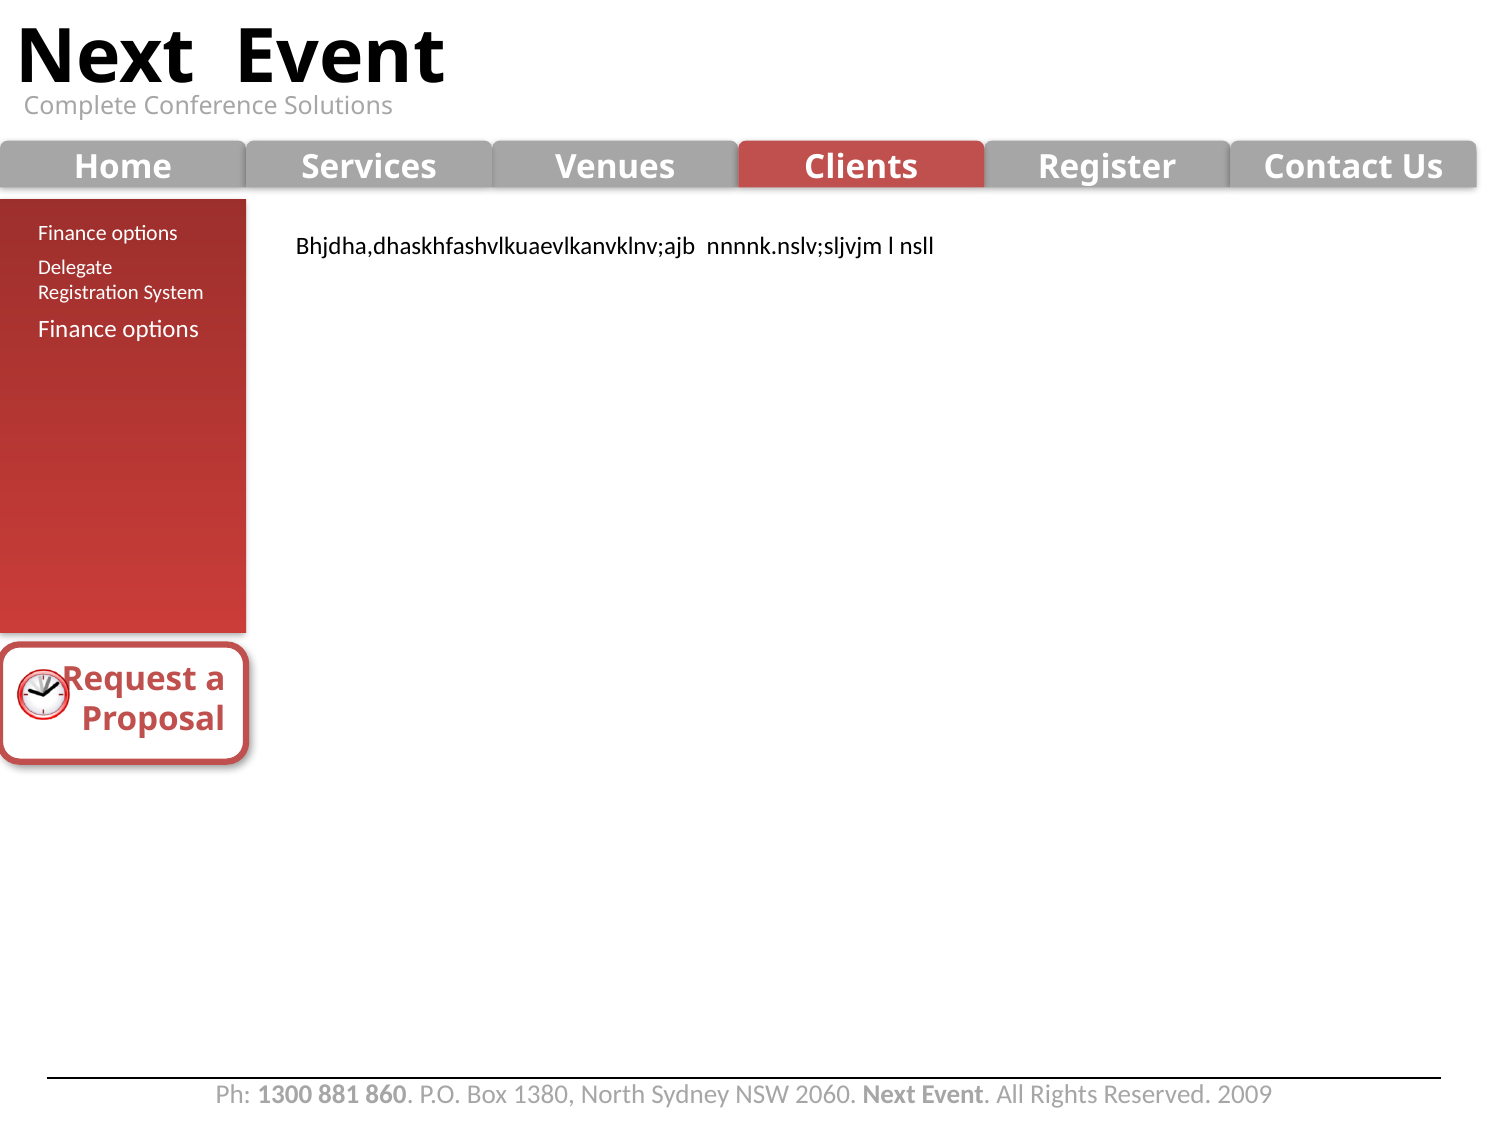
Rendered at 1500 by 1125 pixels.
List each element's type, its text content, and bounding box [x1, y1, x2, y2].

text_box Clients [738, 140, 985, 188]
text_box Services [246, 140, 493, 188]
text_box Finance options [23, 210, 223, 246]
text_box Home [0, 140, 244, 188]
text_box Delegate Registration System [23, 246, 223, 304]
text_box [0, 199, 247, 633]
title Next Event [0, 0, 680, 106]
text_box Finance options [23, 304, 223, 350]
text_box Venues [493, 140, 736, 188]
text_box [0, 644, 247, 762]
table_header Ph: 1300 881 860. P.O. Box 1380, North Sydney NSW 2060. Next Event. All Rights Reserved. 2009 [47, 1079, 1441, 1125]
text_box Bhjdha,dhaskhfashvlkuaevlkanvklnv;ajb nnnnk.nslv;sljvjm l nsll [281, 222, 1231, 298]
text_box Register [986, 140, 1228, 188]
text_box Complete Conference Solutions [8, 82, 409, 127]
text_box Contact Us [1230, 140, 1477, 188]
